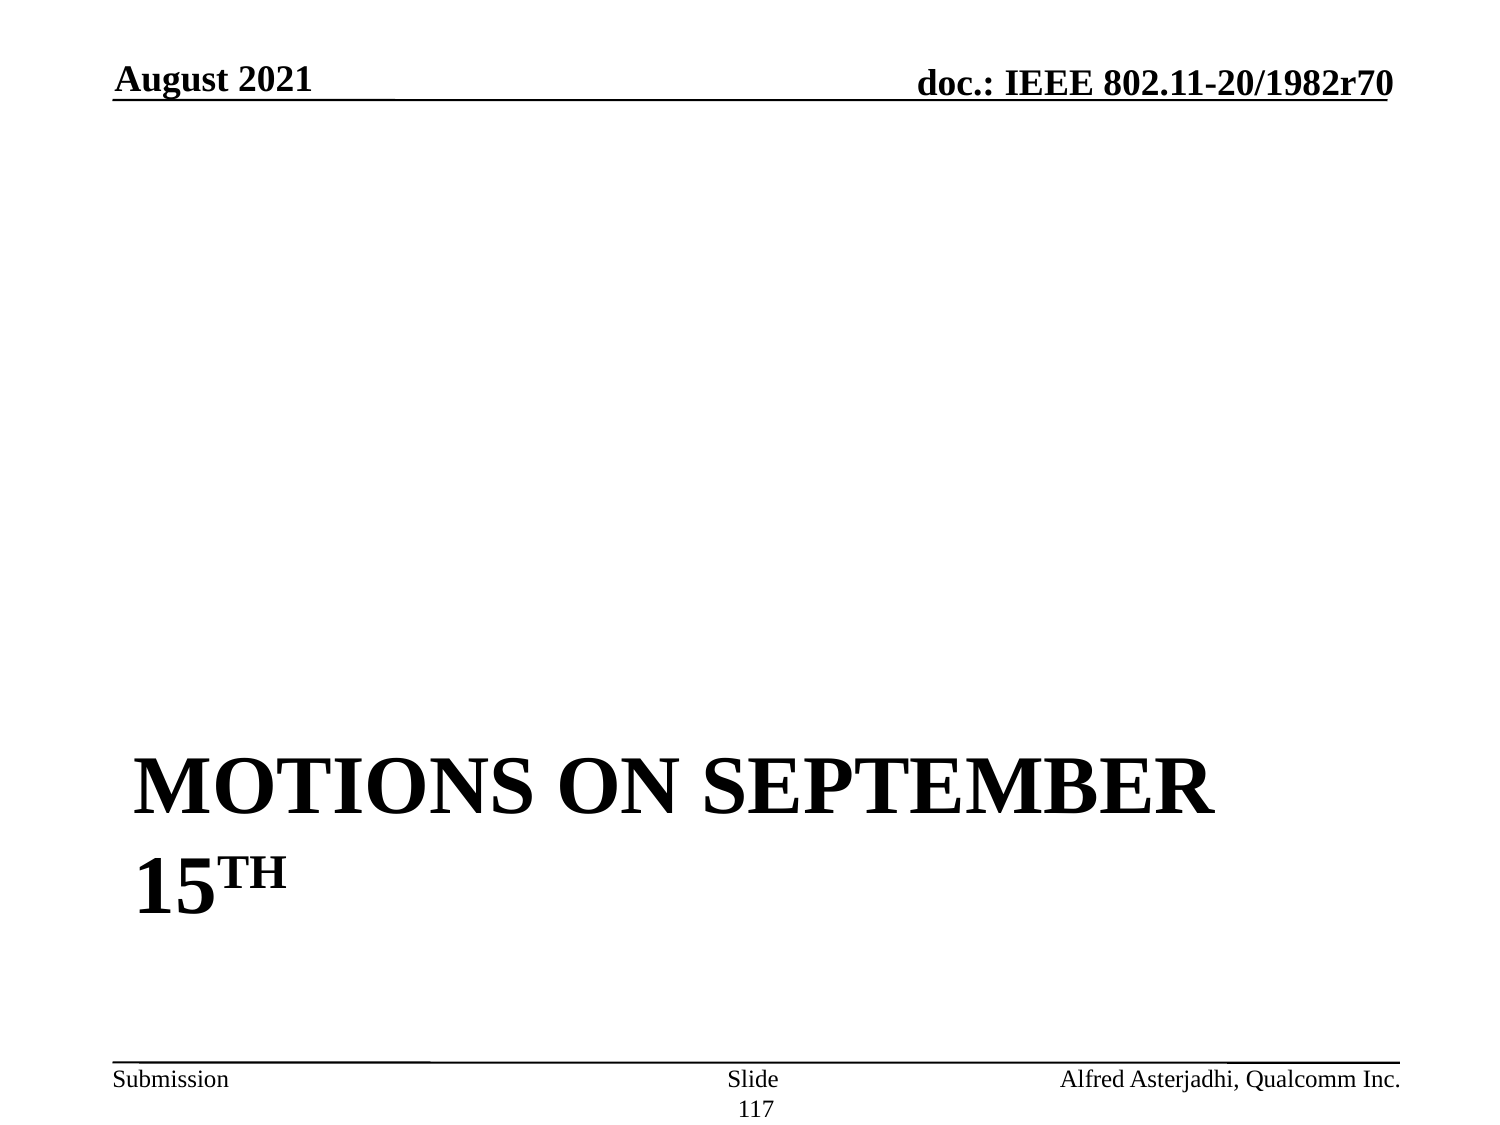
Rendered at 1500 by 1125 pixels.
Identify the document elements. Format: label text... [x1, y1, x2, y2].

title Motions on September 15th [118, 722, 1394, 947]
slide_number Slide 117 [712, 1061, 800, 1123]
footer Alfred Asterjadhi, Qualcomm Inc. [878, 1061, 1402, 1093]
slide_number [114, 54, 423, 100]
